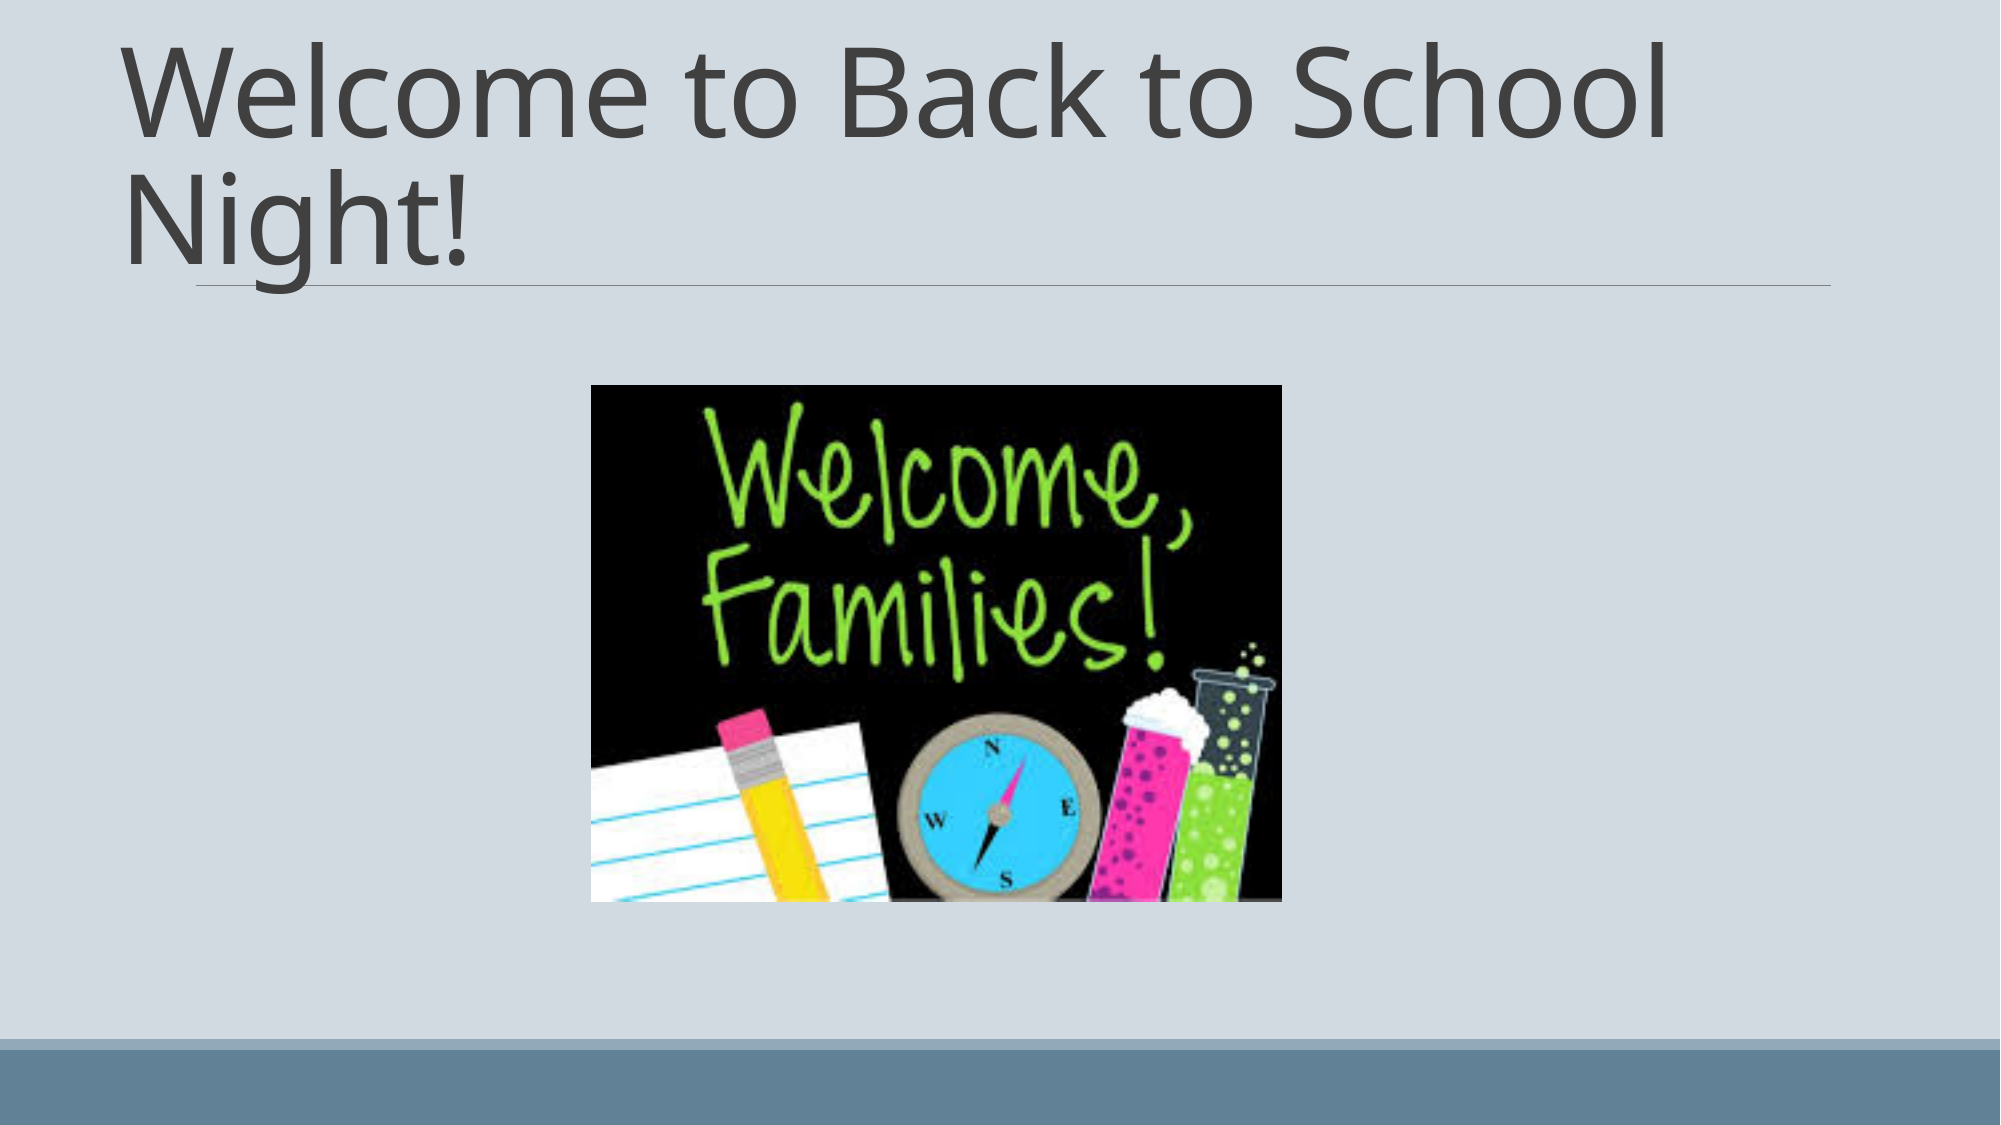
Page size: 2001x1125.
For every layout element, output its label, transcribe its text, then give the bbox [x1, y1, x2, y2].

title Welcome to Back to School Night! [104, 110, 1855, 298]
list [591, 384, 1282, 903]
